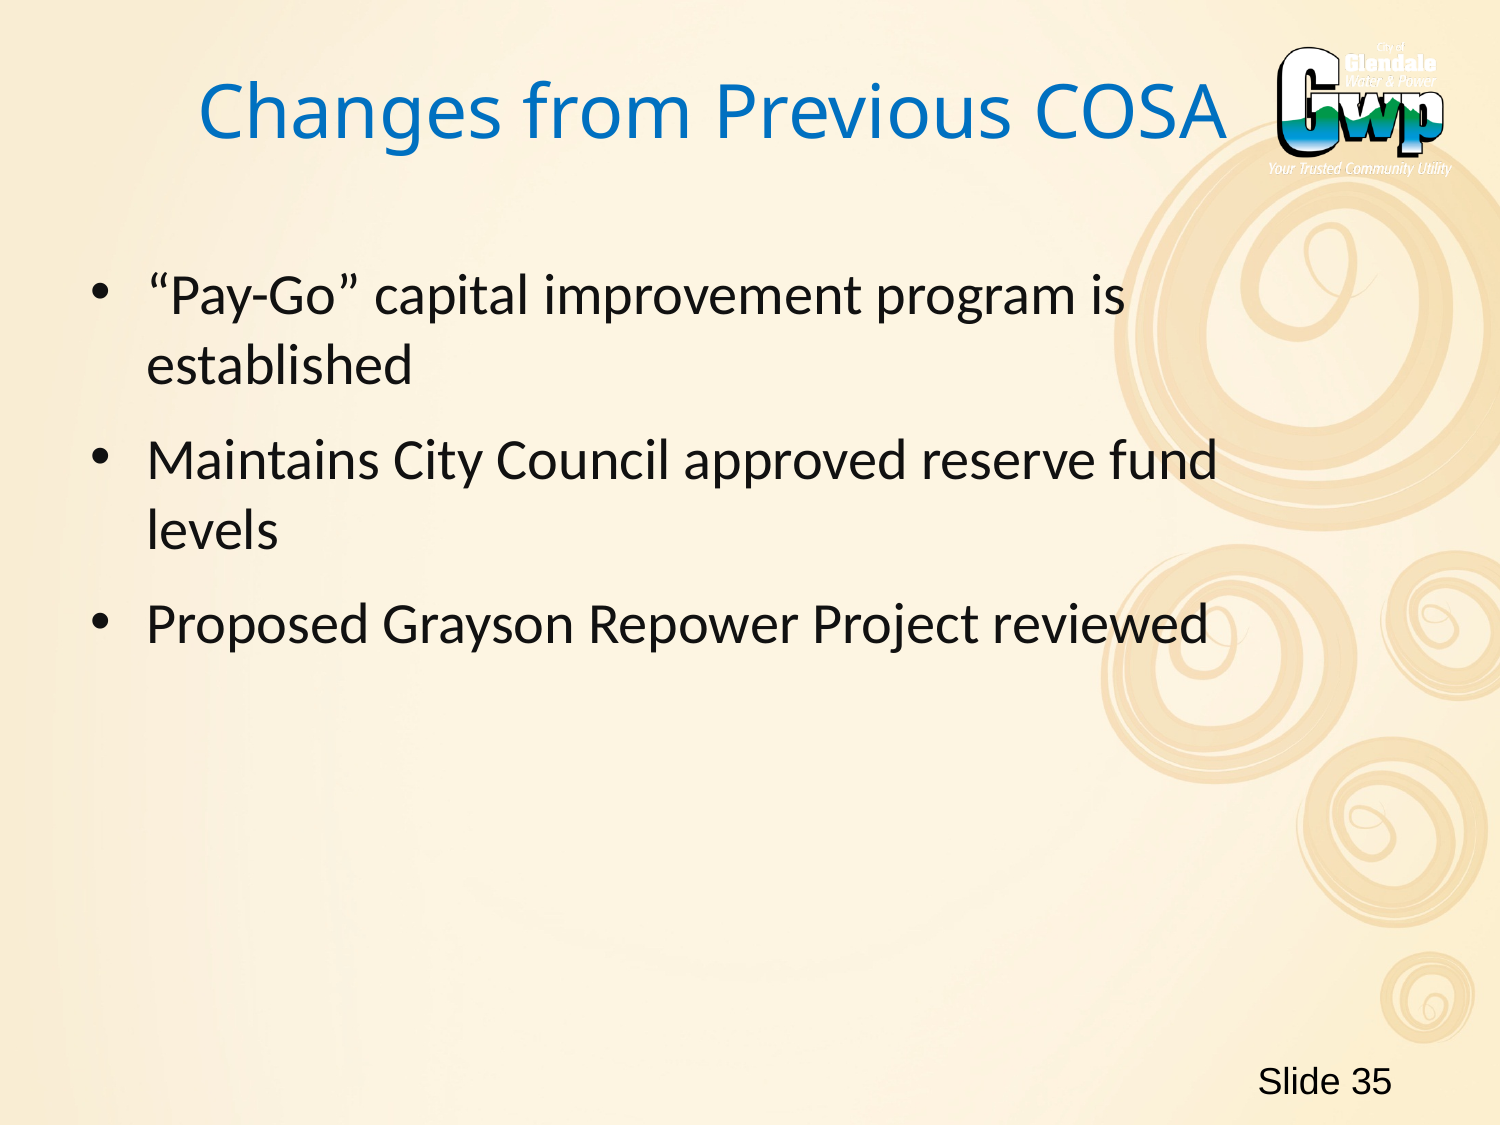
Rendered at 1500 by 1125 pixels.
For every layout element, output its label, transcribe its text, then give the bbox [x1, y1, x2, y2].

title Changes from Previous COSA [37, 42, 1268, 175]
text_box “Pay-Go” capital improvement program is established Maintains City Council approved reserve fund levels Proposed Grayson Repower Project reviewed [74, 248, 1270, 1063]
picture [0, 0, 1500, 1125]
text_box Slide 35 [1149, 1049, 1500, 1125]
